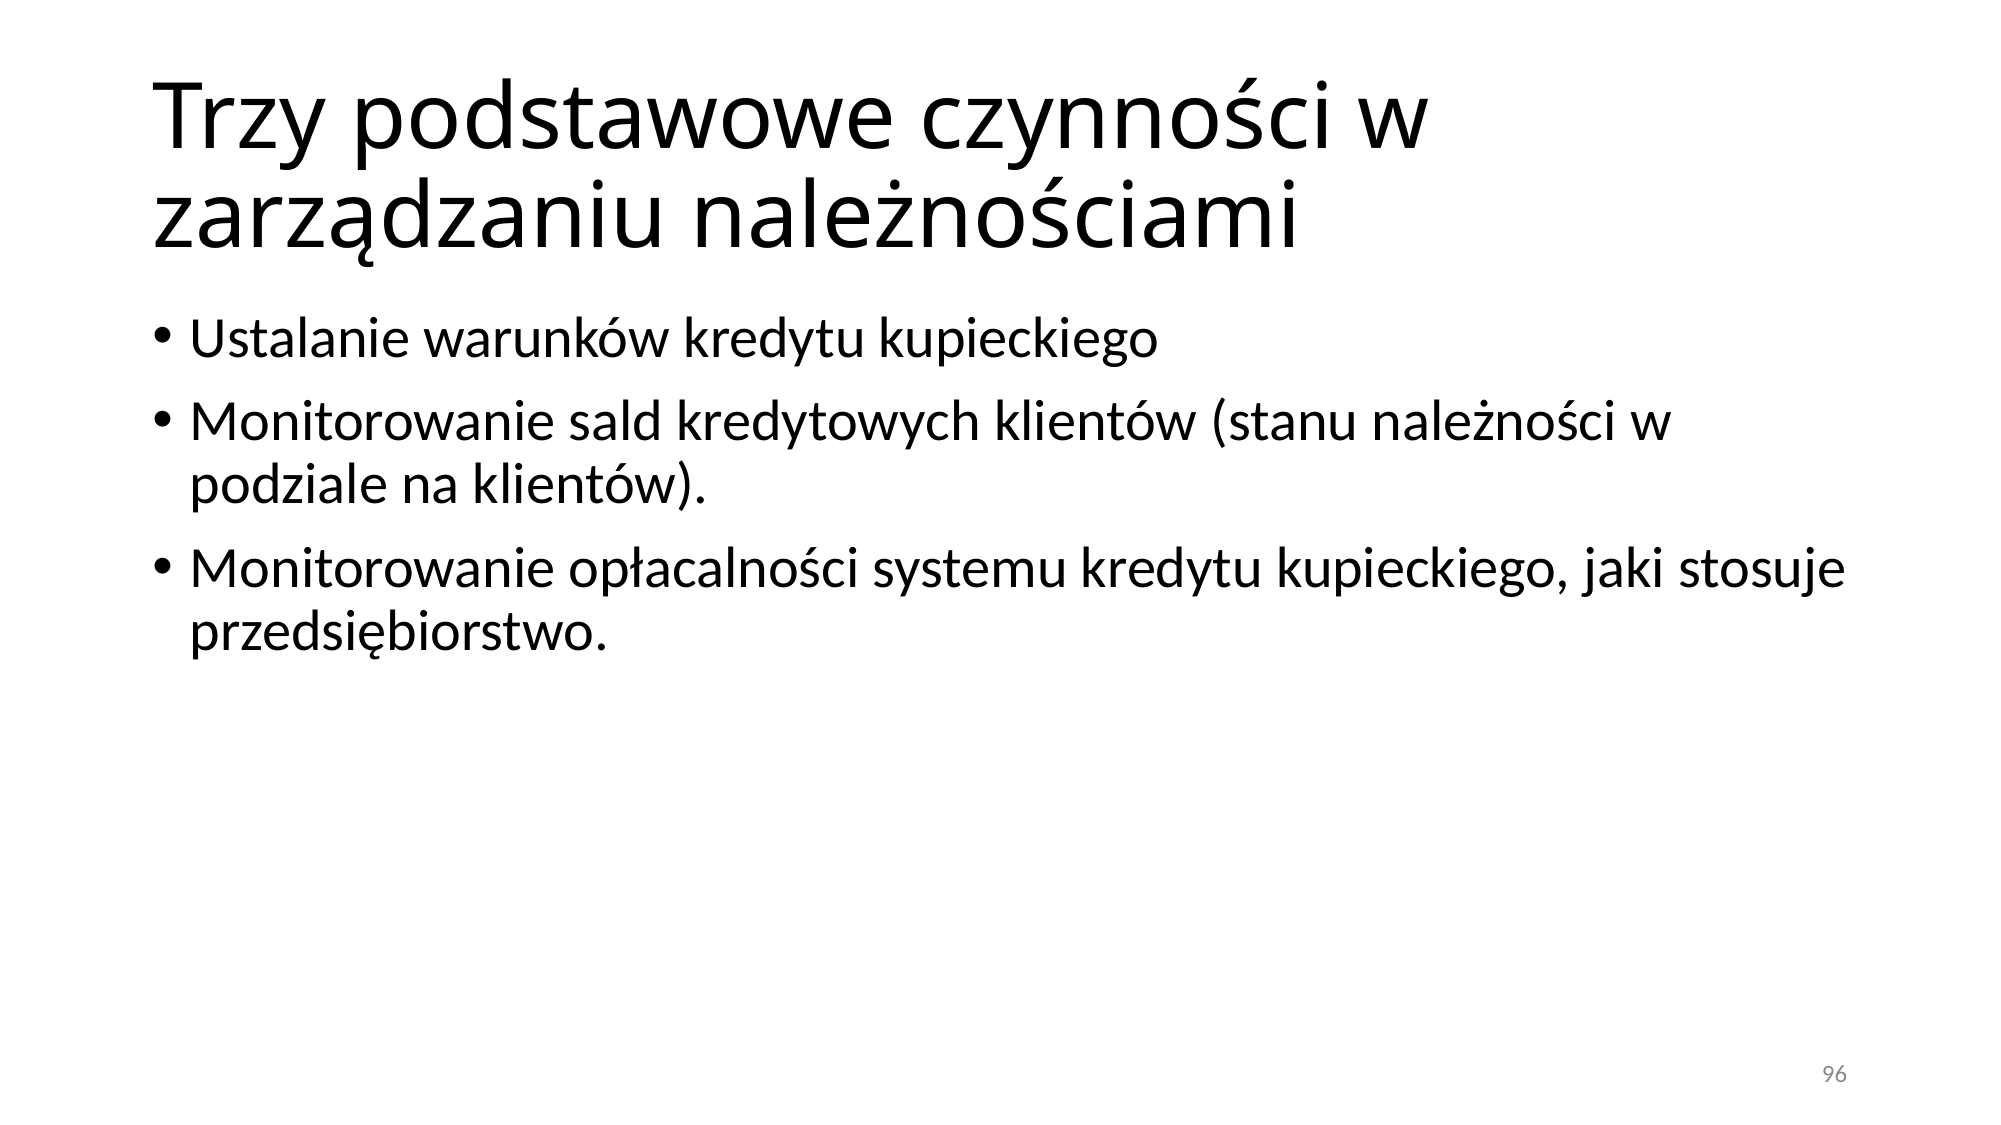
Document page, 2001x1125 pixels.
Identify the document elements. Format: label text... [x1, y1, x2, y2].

title Trzy podstawowe czynności w zarządzaniu należnościami [137, 59, 1863, 278]
list Ustalanie warunków kredytu kupieckiego Monitorowanie sald kredytowych klientów (stanu należności w podziale na klientów). Monitorowanie opłacalności systemu kredytu kupieckiego, jaki stosuje przedsiębiorstwo. [137, 299, 1863, 1014]
slide_number 96 [1412, 1042, 1863, 1103]
